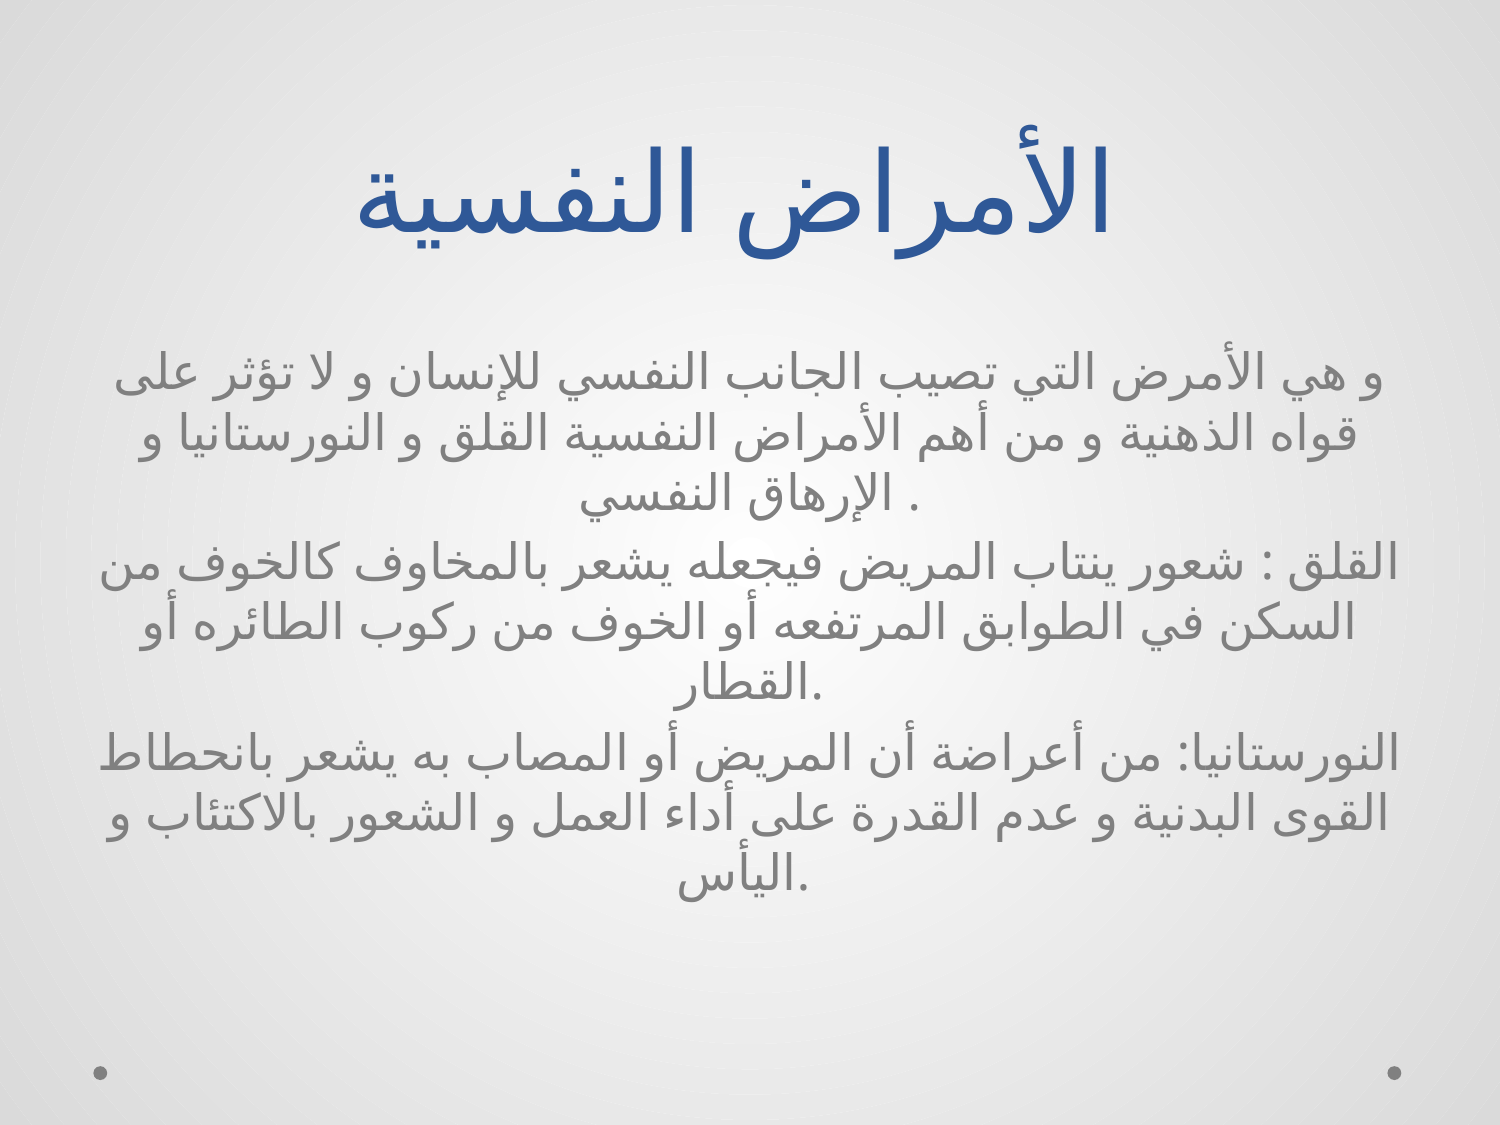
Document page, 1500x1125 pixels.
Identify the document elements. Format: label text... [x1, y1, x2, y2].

title الأمراض النفسية [75, 0, 1425, 262]
list و هي الأمرض التي تصيب الجانب النفسي للإنسان و لا تؤثر على قواه الذهنية و من أهم الأمراض النفسية القلق و النورستانيا و الإرهاق النفسي . القلق : شعور ينتاب المريض فيجعله يشعر بالمخاوف كالخوف من السكن في الطوابق المرتفعه أو الخوف من ركوب الطائره أو القطار. النورستانيا: من أعراضة أن المريض أو المصاب به يشعر بانحطاط القوى البدنية و عدم القدرة على أداء العمل و الشعور بالاكتئاب و اليأس. [75, 262, 1425, 1005]
